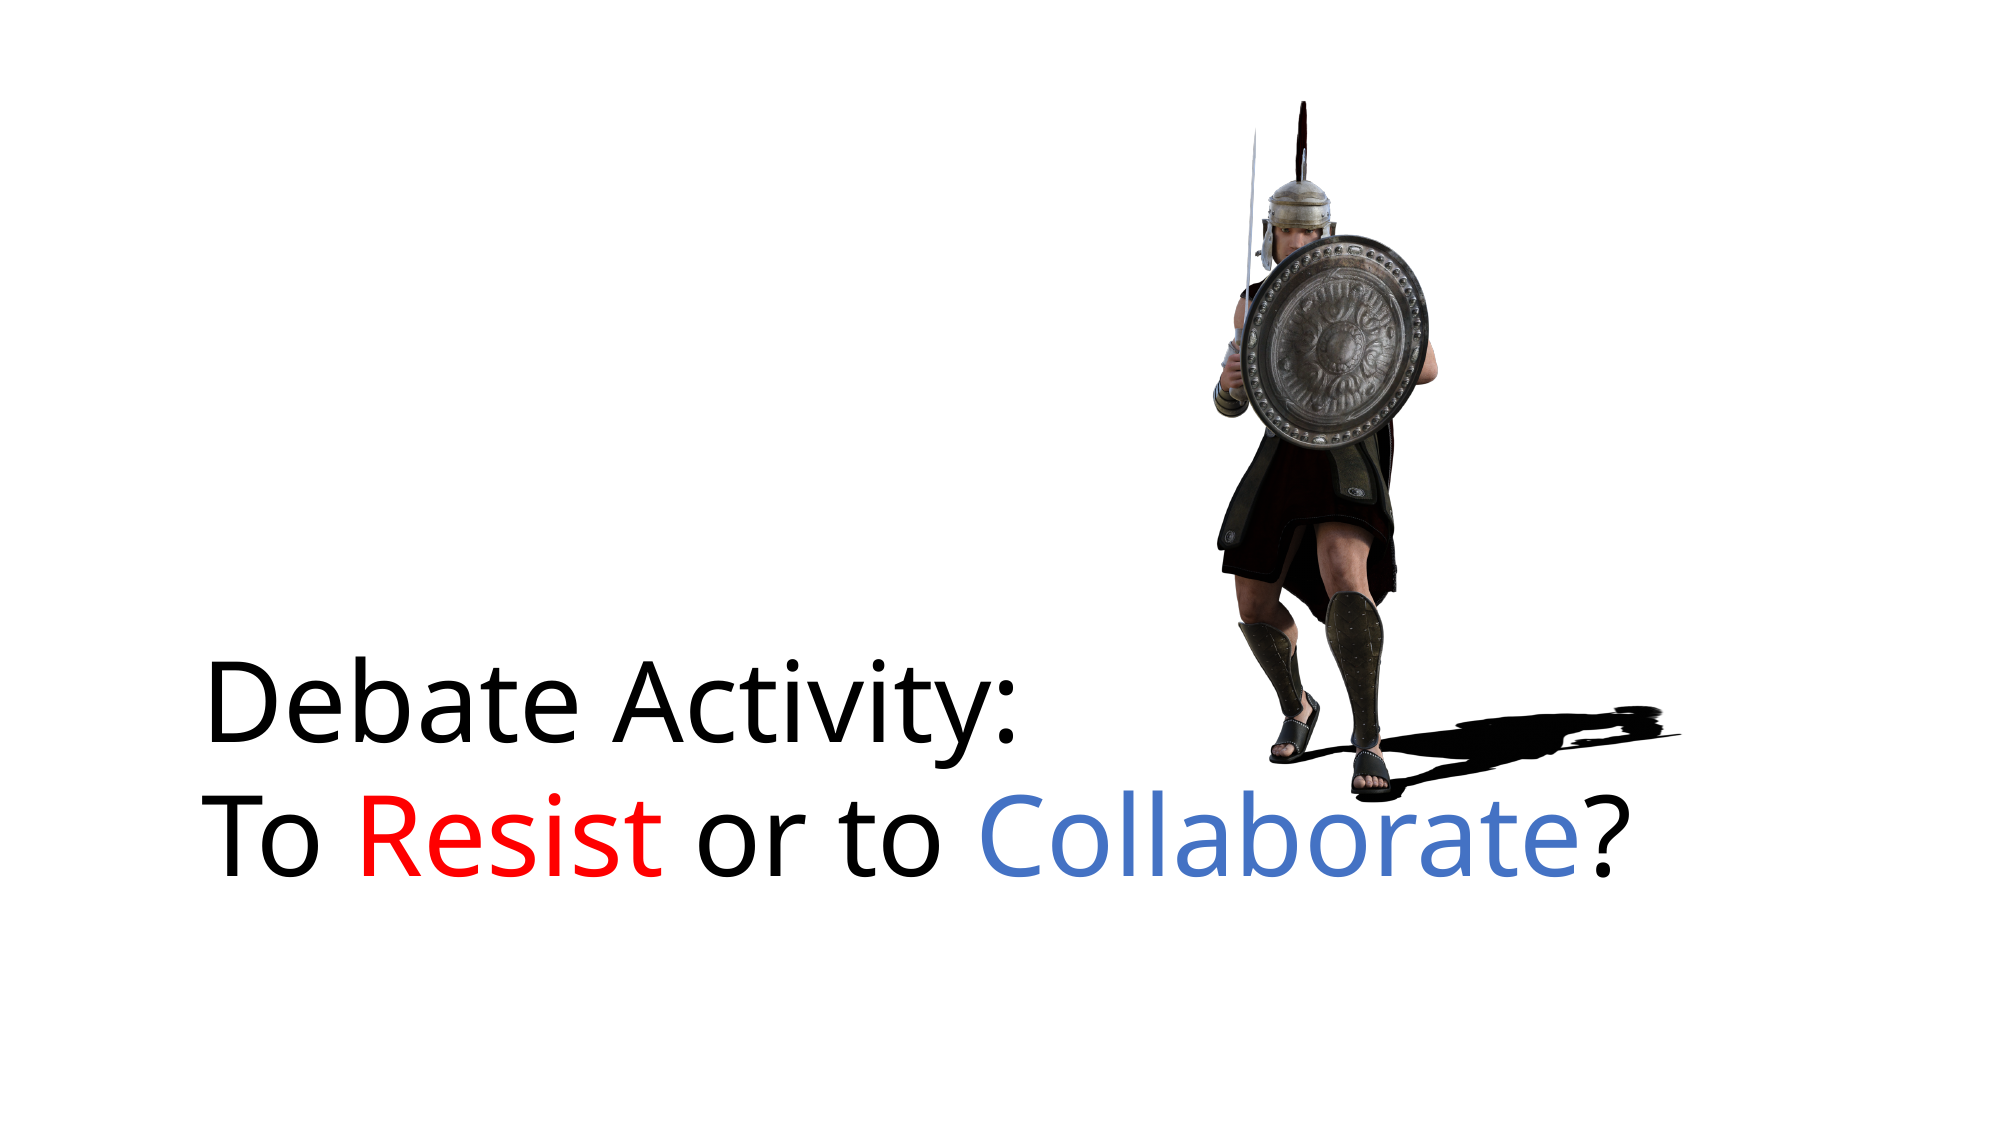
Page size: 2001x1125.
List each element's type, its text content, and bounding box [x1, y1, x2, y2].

text_box Debate Activity: To Resist or to Collaborate? [186, 584, 1903, 962]
picture [956, 80, 1699, 823]
